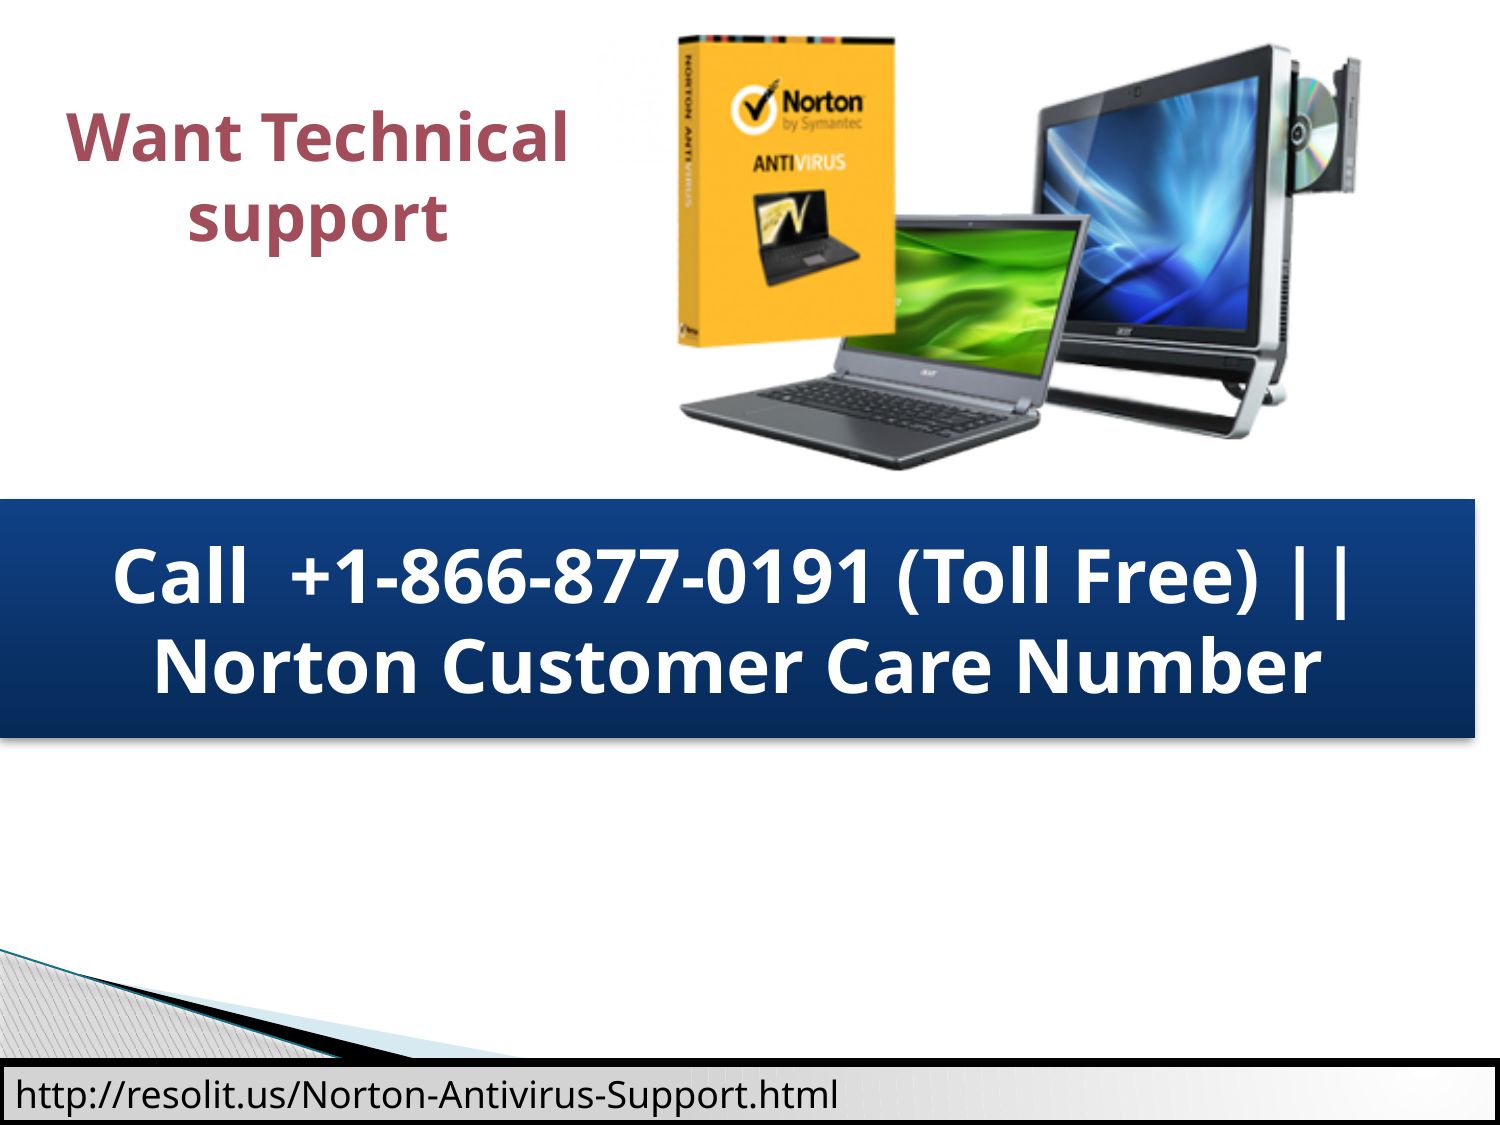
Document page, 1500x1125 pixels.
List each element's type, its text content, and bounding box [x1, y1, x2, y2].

text_box Want Technical support [0, 87, 568, 263]
picture [574, 0, 1451, 507]
text_box http://resolit.us/Norton-Antivirus-Support.html [0, 1058, 1500, 1125]
text_box Call +1-866-877-0191 (Toll Free) || Norton Customer Care Number [0, 499, 1475, 738]
